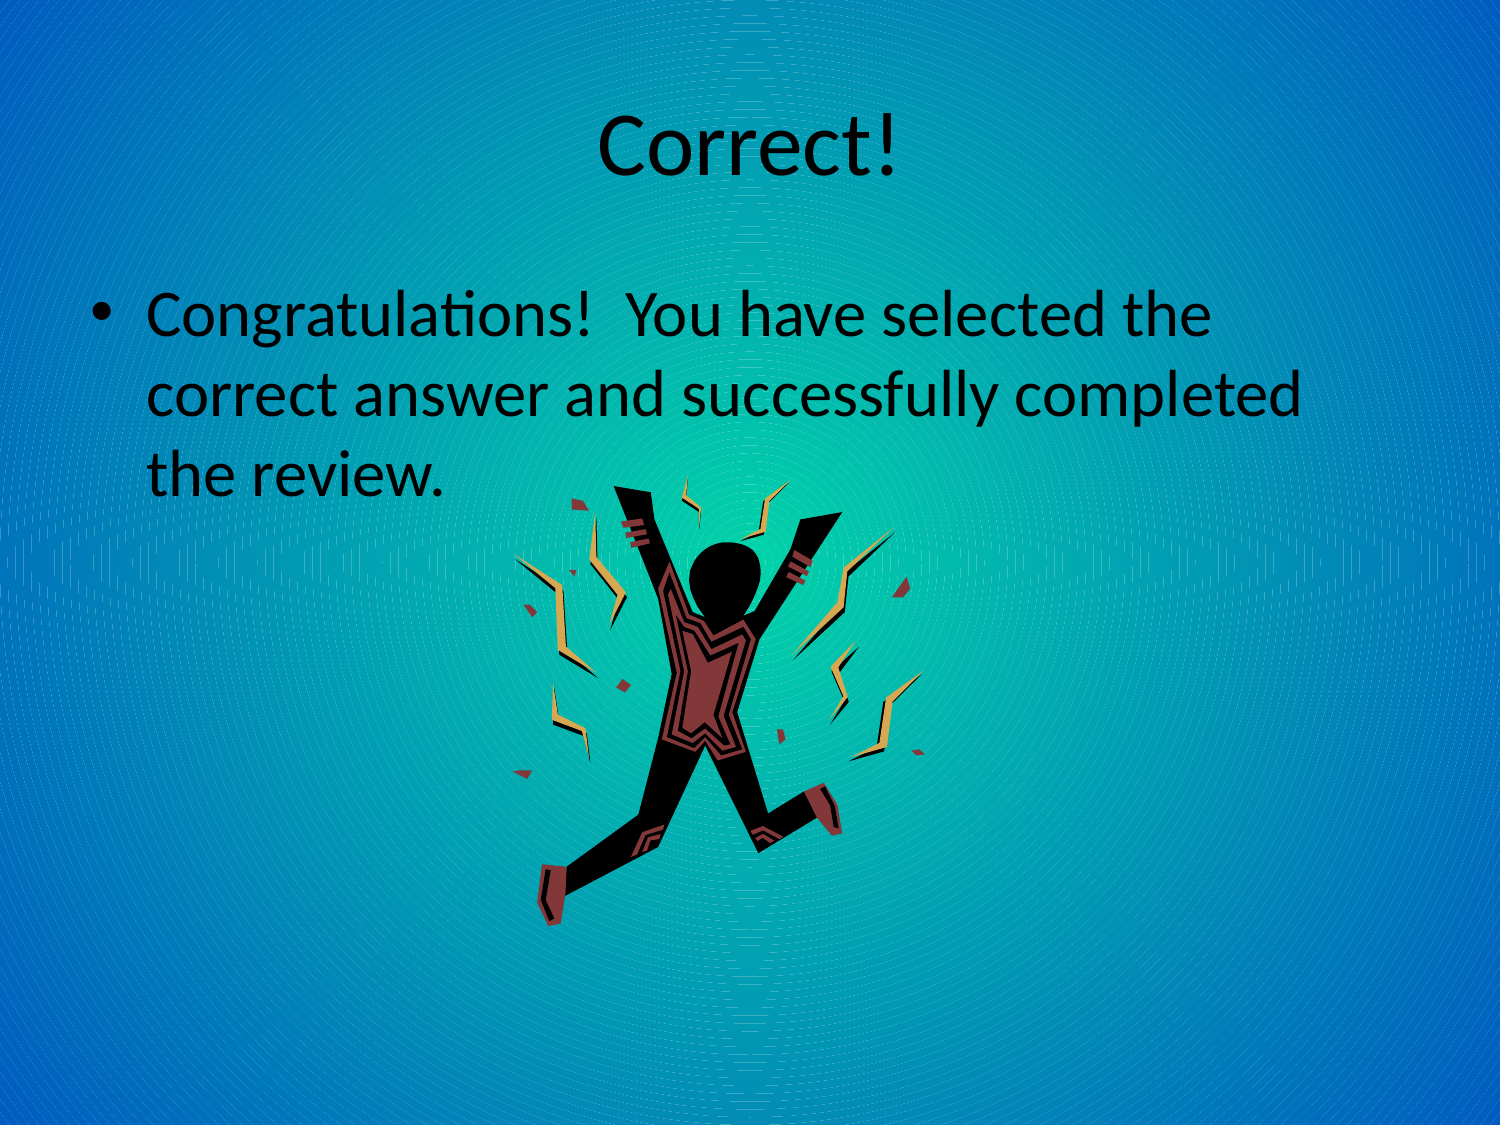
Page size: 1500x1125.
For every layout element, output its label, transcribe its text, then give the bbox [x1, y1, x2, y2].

picture [512, 474, 926, 927]
list Congratulations! You have selected the correct answer and successfully completed the review. [75, 262, 1425, 1005]
title Correct! [75, 45, 1425, 233]
